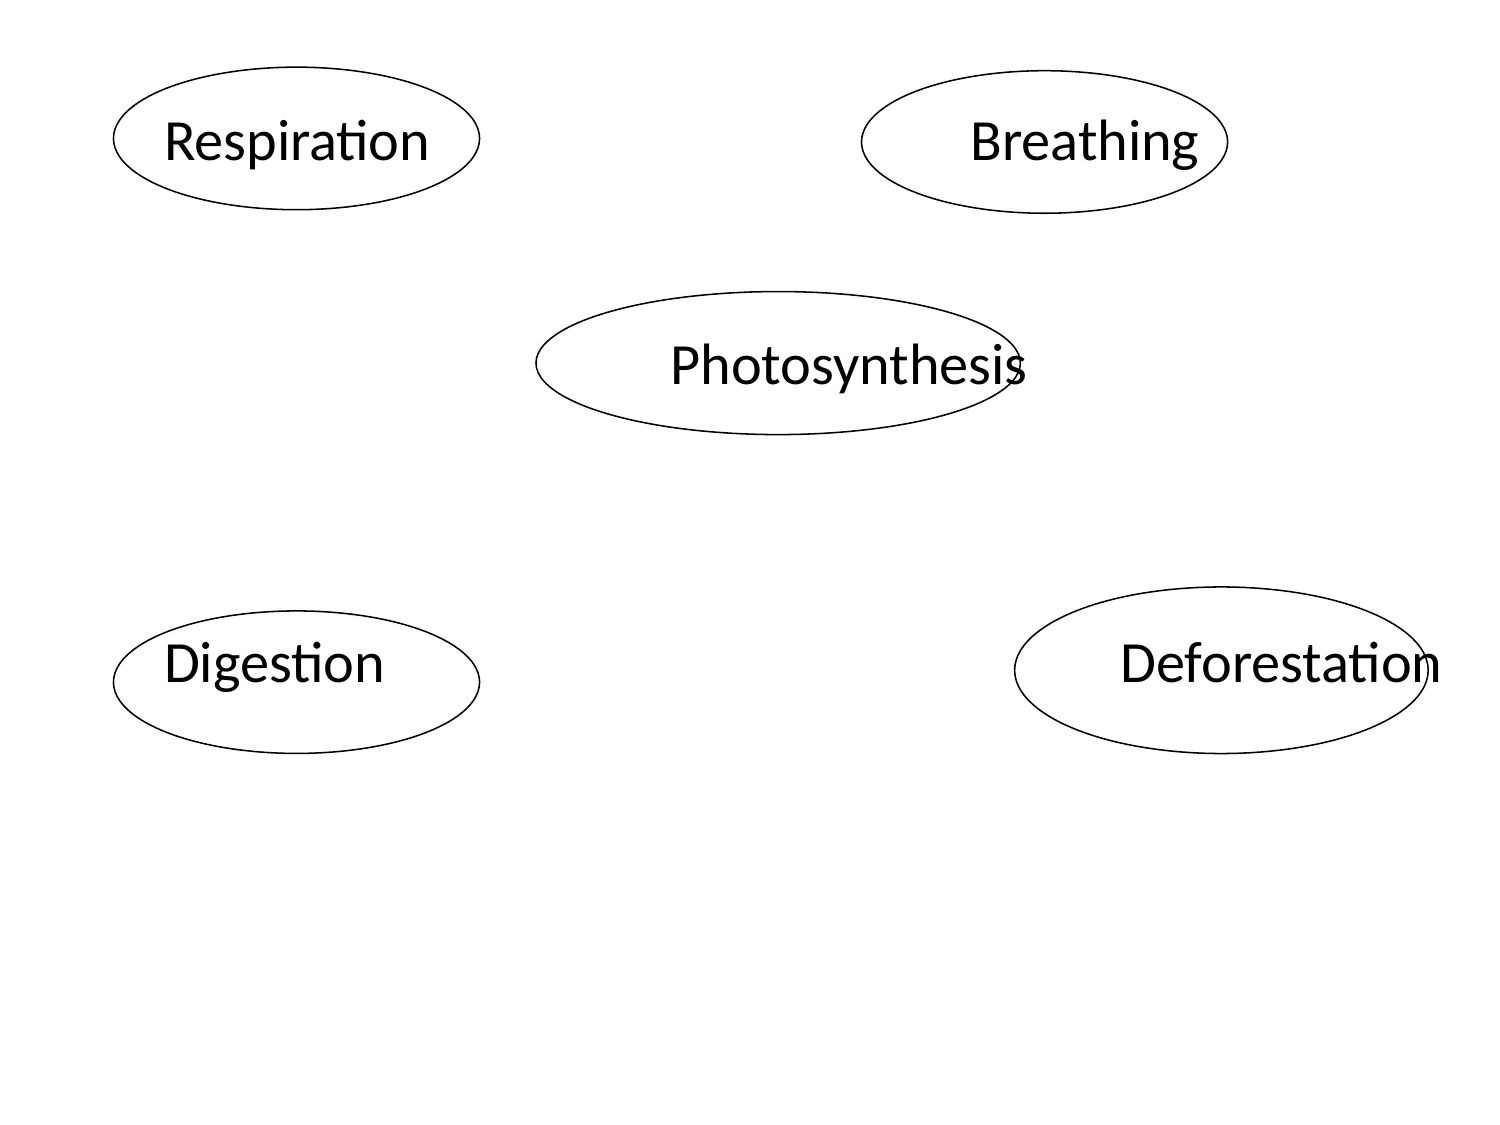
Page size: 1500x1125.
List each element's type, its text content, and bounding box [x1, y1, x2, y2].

text_box [861, 70, 1228, 214]
text_box [1014, 586, 1429, 754]
list Respiration Breathing Photosynthesis Digestion Deforestation [149, 102, 1500, 1059]
text_box [535, 291, 1021, 435]
text_box [113, 610, 480, 754]
text_box [113, 67, 480, 210]
